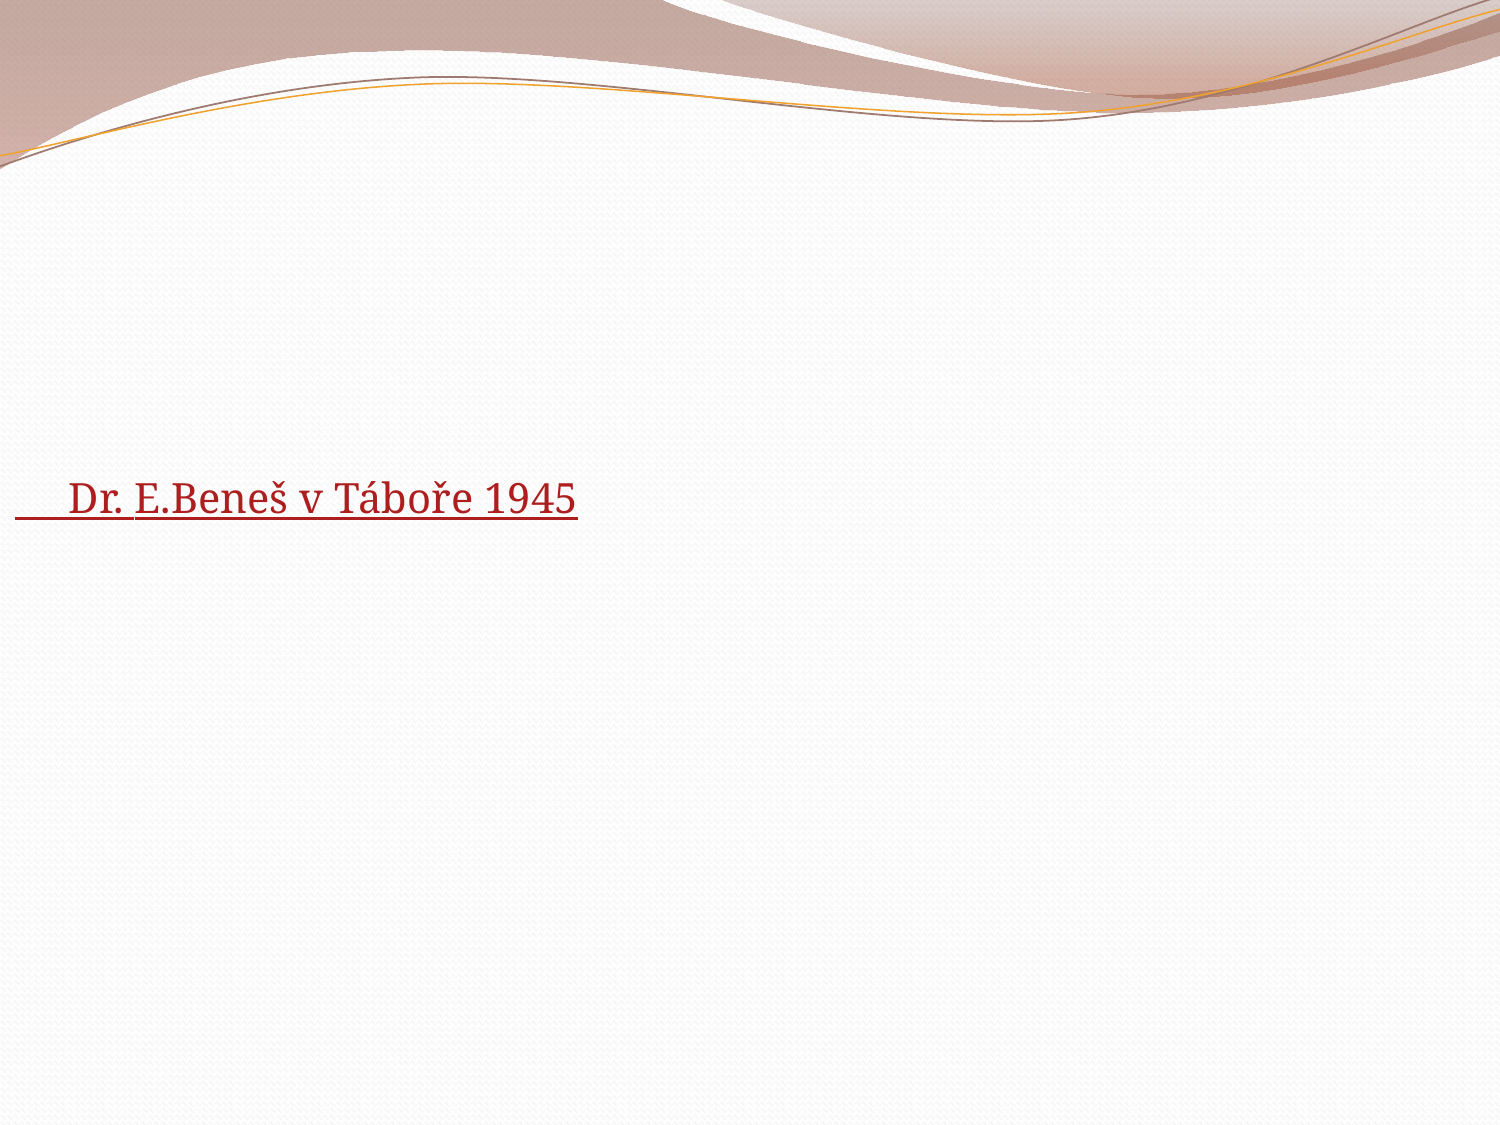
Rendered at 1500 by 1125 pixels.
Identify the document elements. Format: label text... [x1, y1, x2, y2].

list Dr. E.Beneš v Táboře 1945 [0, 463, 1282, 822]
